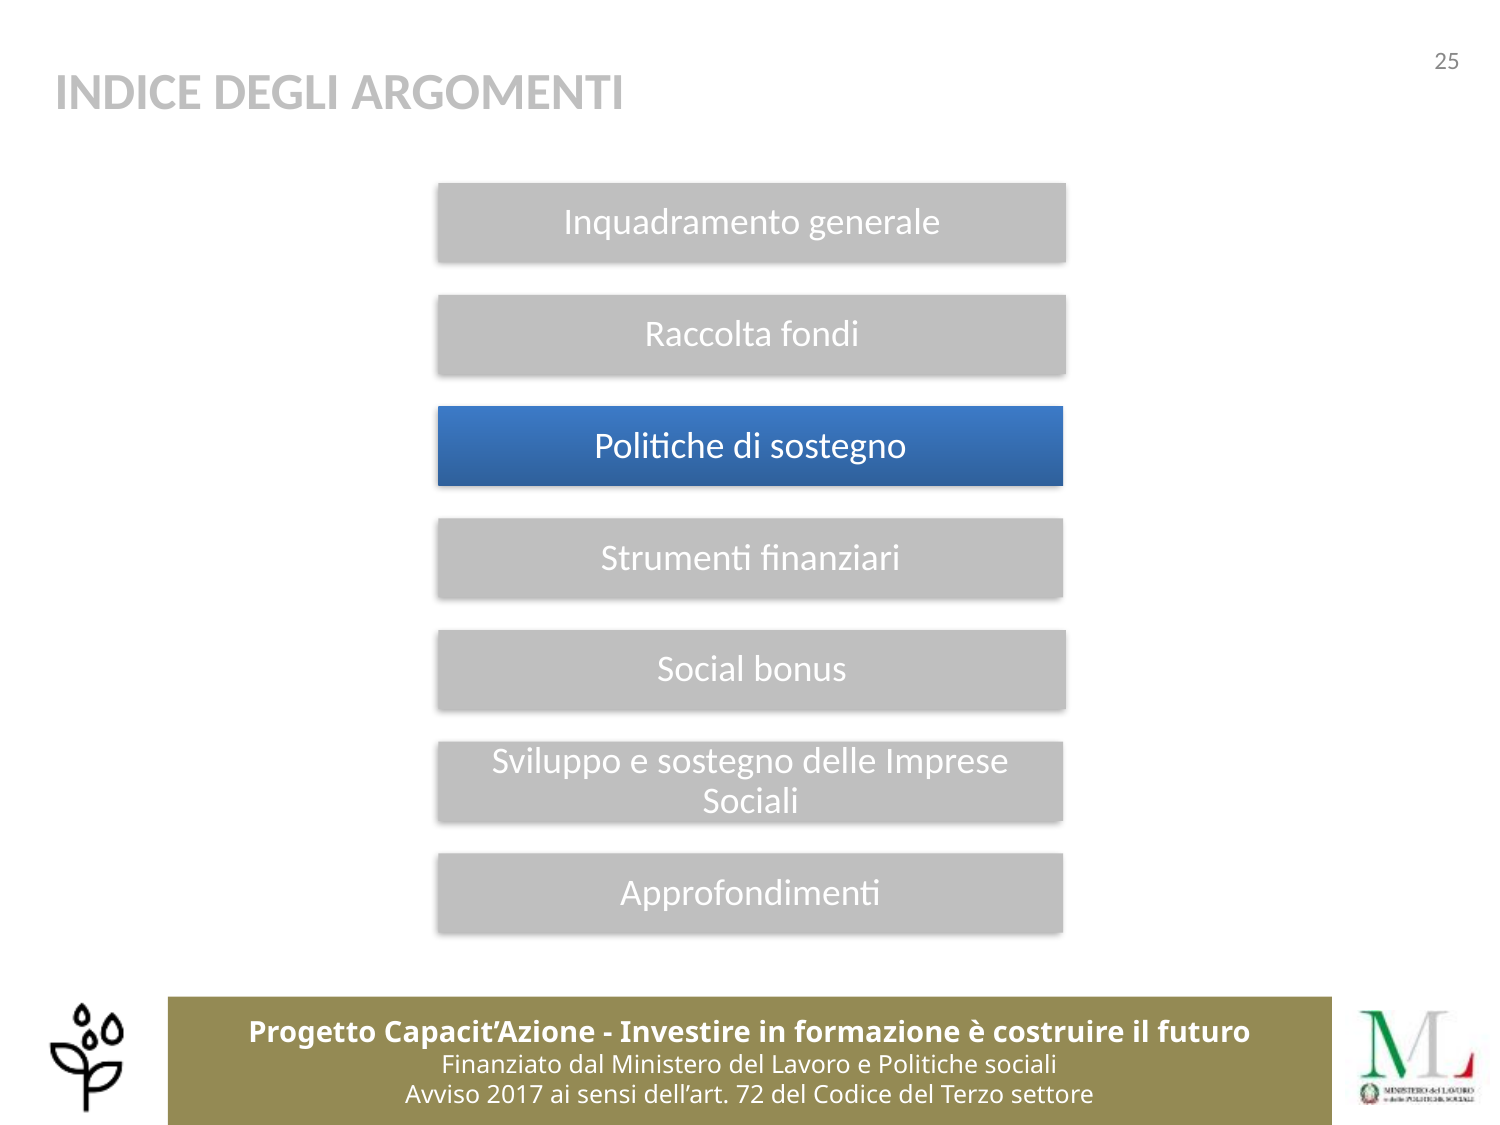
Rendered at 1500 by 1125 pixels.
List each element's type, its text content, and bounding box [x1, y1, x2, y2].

picture [47, 1002, 129, 1113]
slide_number 25 [1124, 29, 1475, 90]
text_box INDICE DEGLI ARGOMENTI [39, 49, 662, 139]
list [115, 182, 1389, 933]
text_box Progetto Capacit’Azione - Investire in formazione è costruire il futuro Finanziato dal Ministero del Lavoro e Politiche sociali Avviso 2017 ai sensi dell’art. 72 del Codice del Terzo settore [166, 994, 1334, 1125]
picture [1345, 1009, 1491, 1106]
